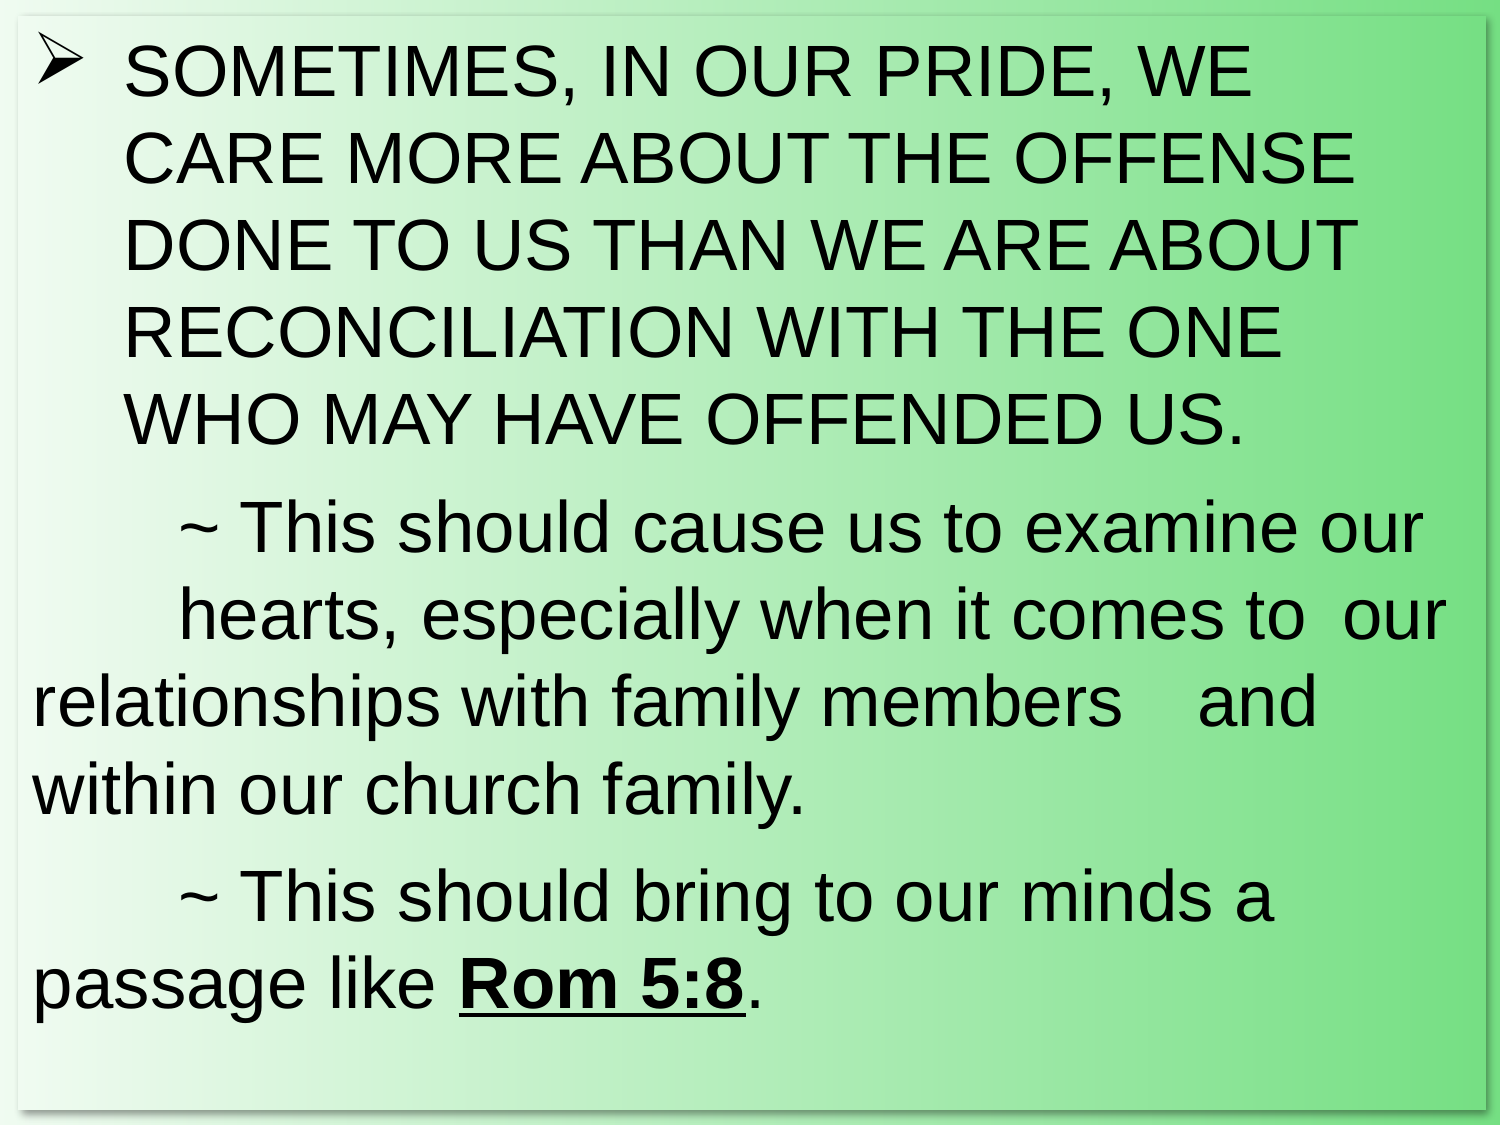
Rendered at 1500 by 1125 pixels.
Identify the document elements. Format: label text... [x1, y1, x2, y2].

subtitle SOMETIMES, IN OUR PRIDE, WE CARE MORE ABOUT THE OFFENSE DONE TO US THAN WE ARE ABOUT RECONCILIATION WITH THE ONE WHO MAY HAVE OFFENDED US. ~ This should cause us to examine our hearts, especially when it comes to our relationships with family members and within our church family. ~ This should bring to our minds a passage like Rom 5:8. [18, 16, 1486, 1110]
